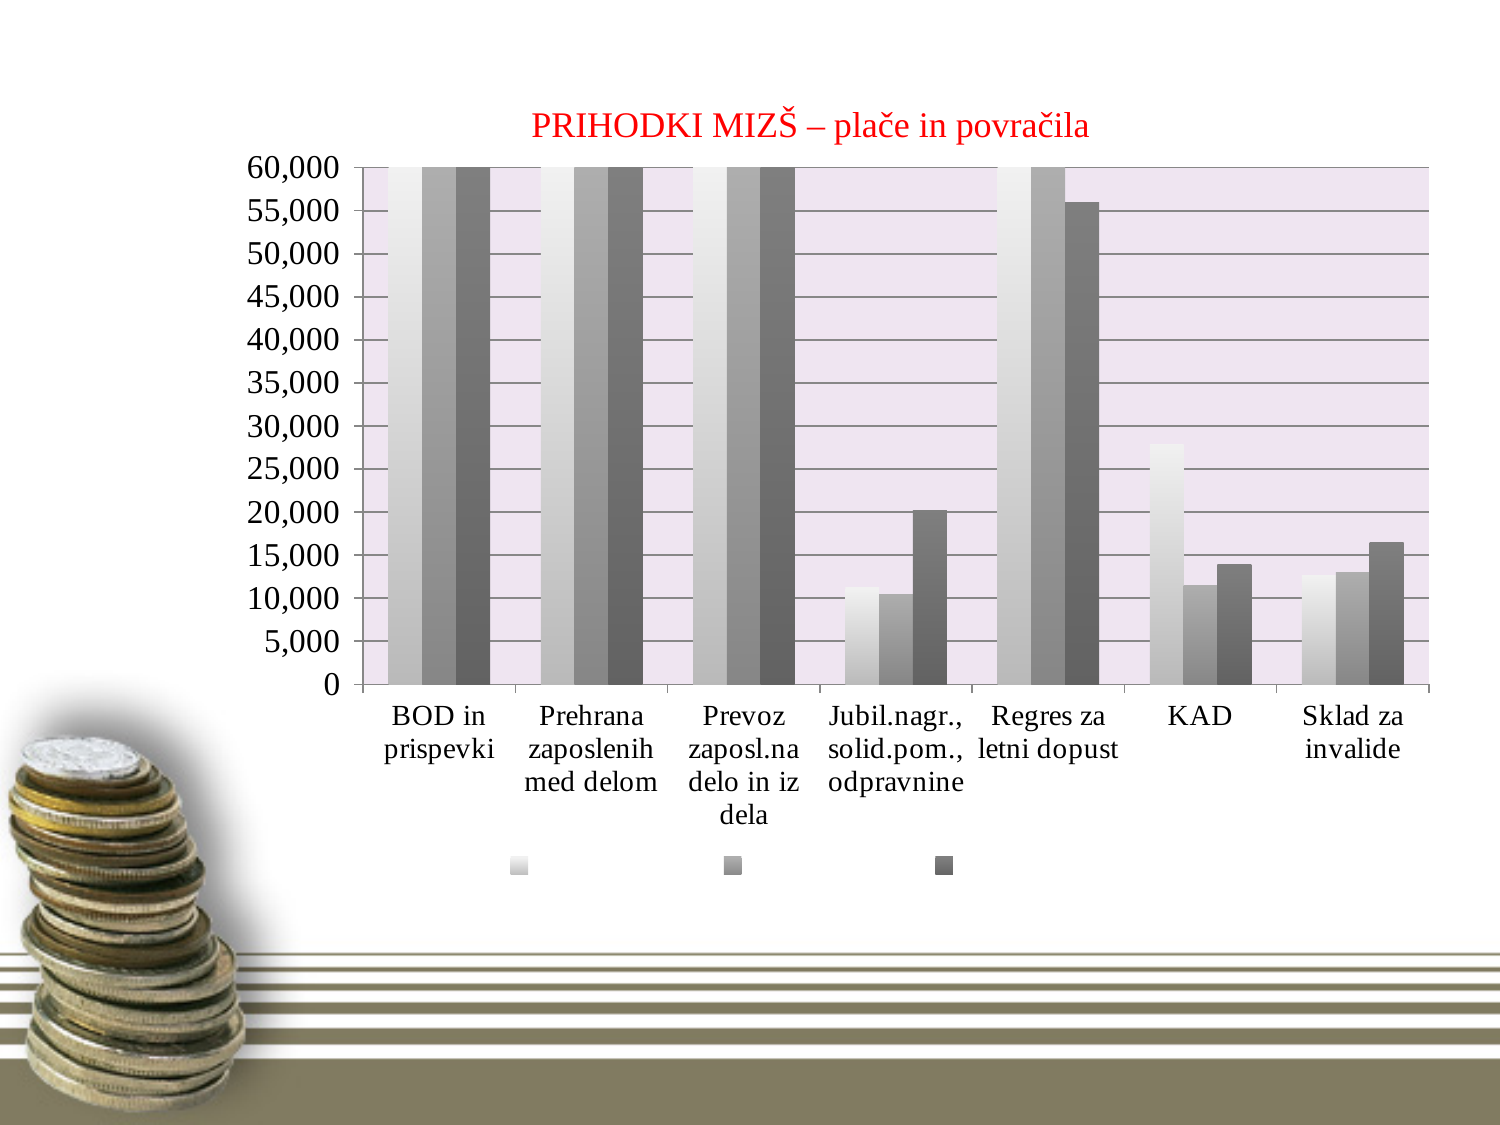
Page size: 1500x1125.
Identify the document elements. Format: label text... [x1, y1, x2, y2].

title PRIHODKI MIZŠ – plače in povračila [234, 93, 1388, 138]
chart [70, 140, 1430, 1044]
picture [0, 0, 1500, 1125]
